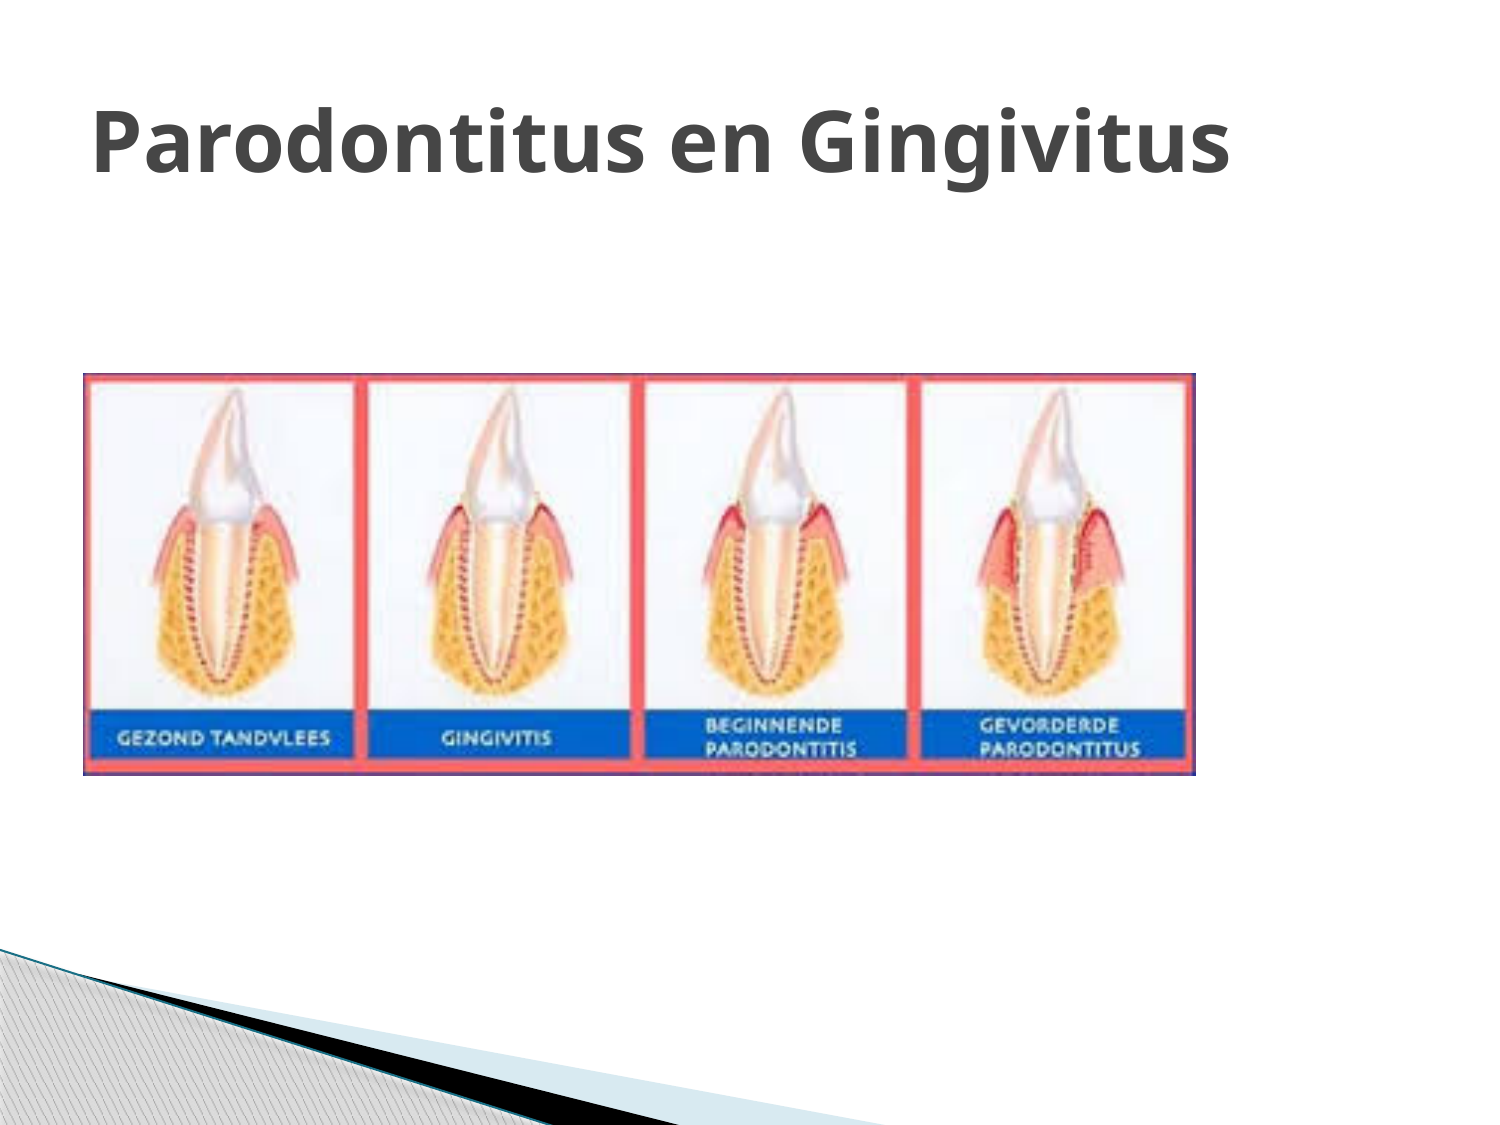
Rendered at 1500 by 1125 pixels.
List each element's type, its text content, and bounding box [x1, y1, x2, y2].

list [82, 373, 1197, 776]
title Parodontitus en Gingivitus [75, 45, 1425, 233]
